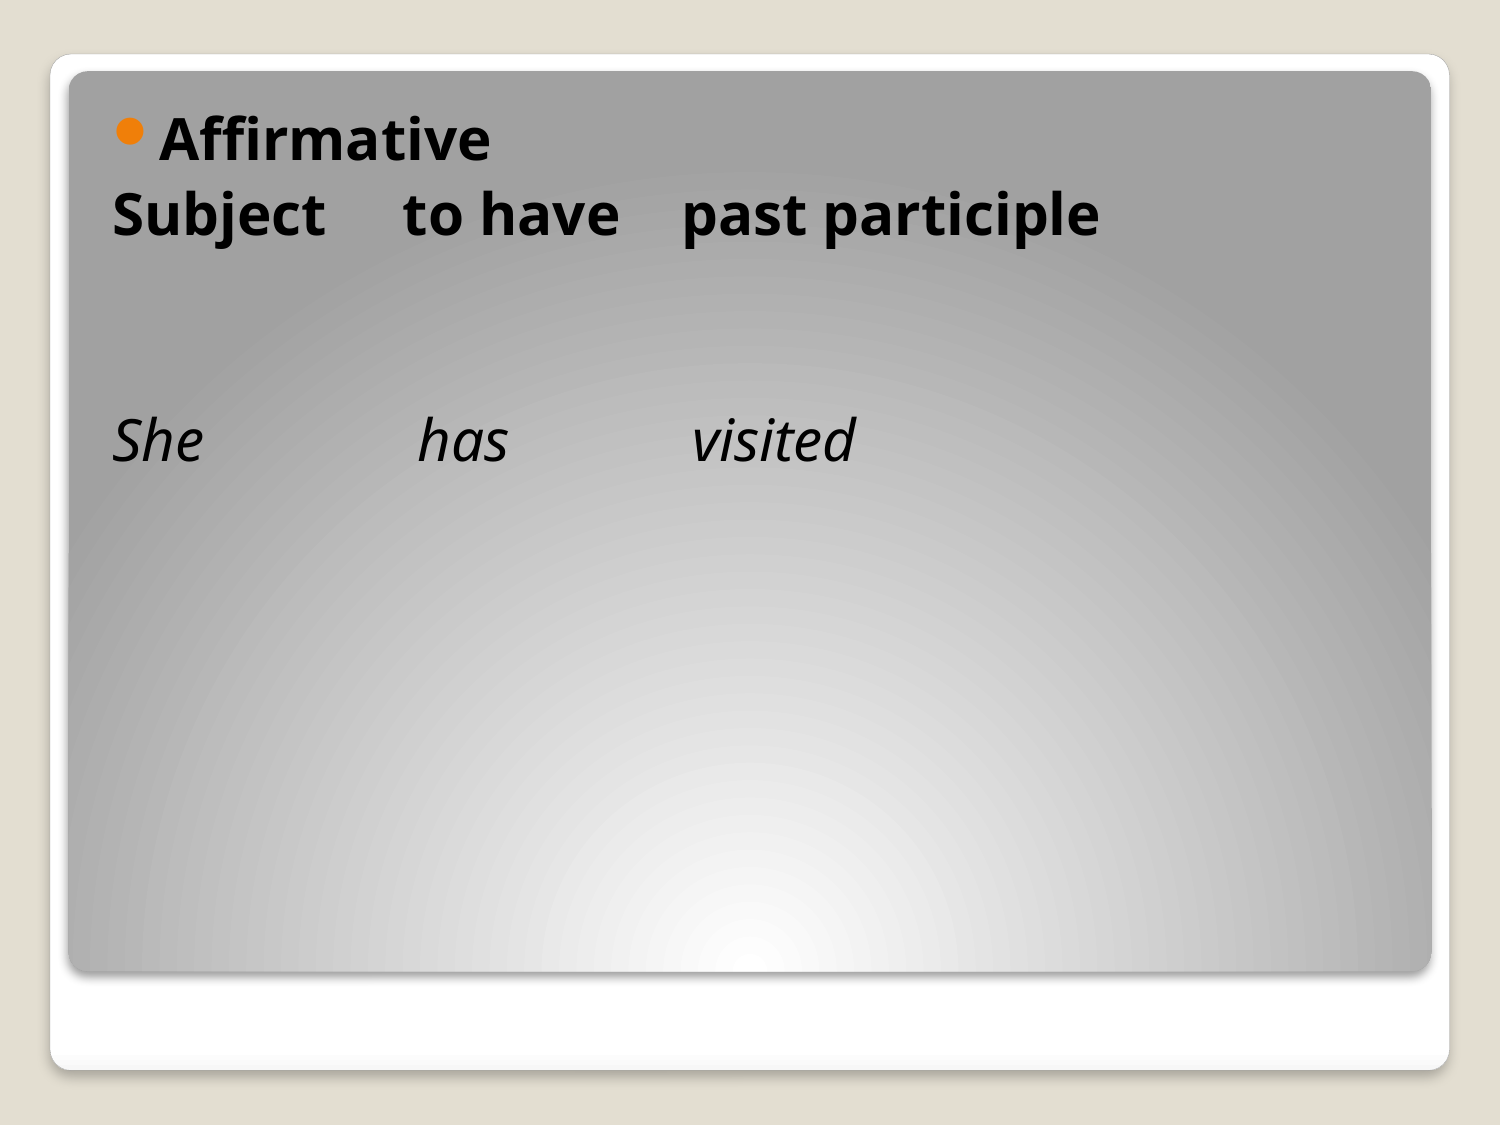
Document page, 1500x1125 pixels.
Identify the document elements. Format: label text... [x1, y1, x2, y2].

list Affirmative Subject to have past participle She has visited [82, 86, 1425, 774]
